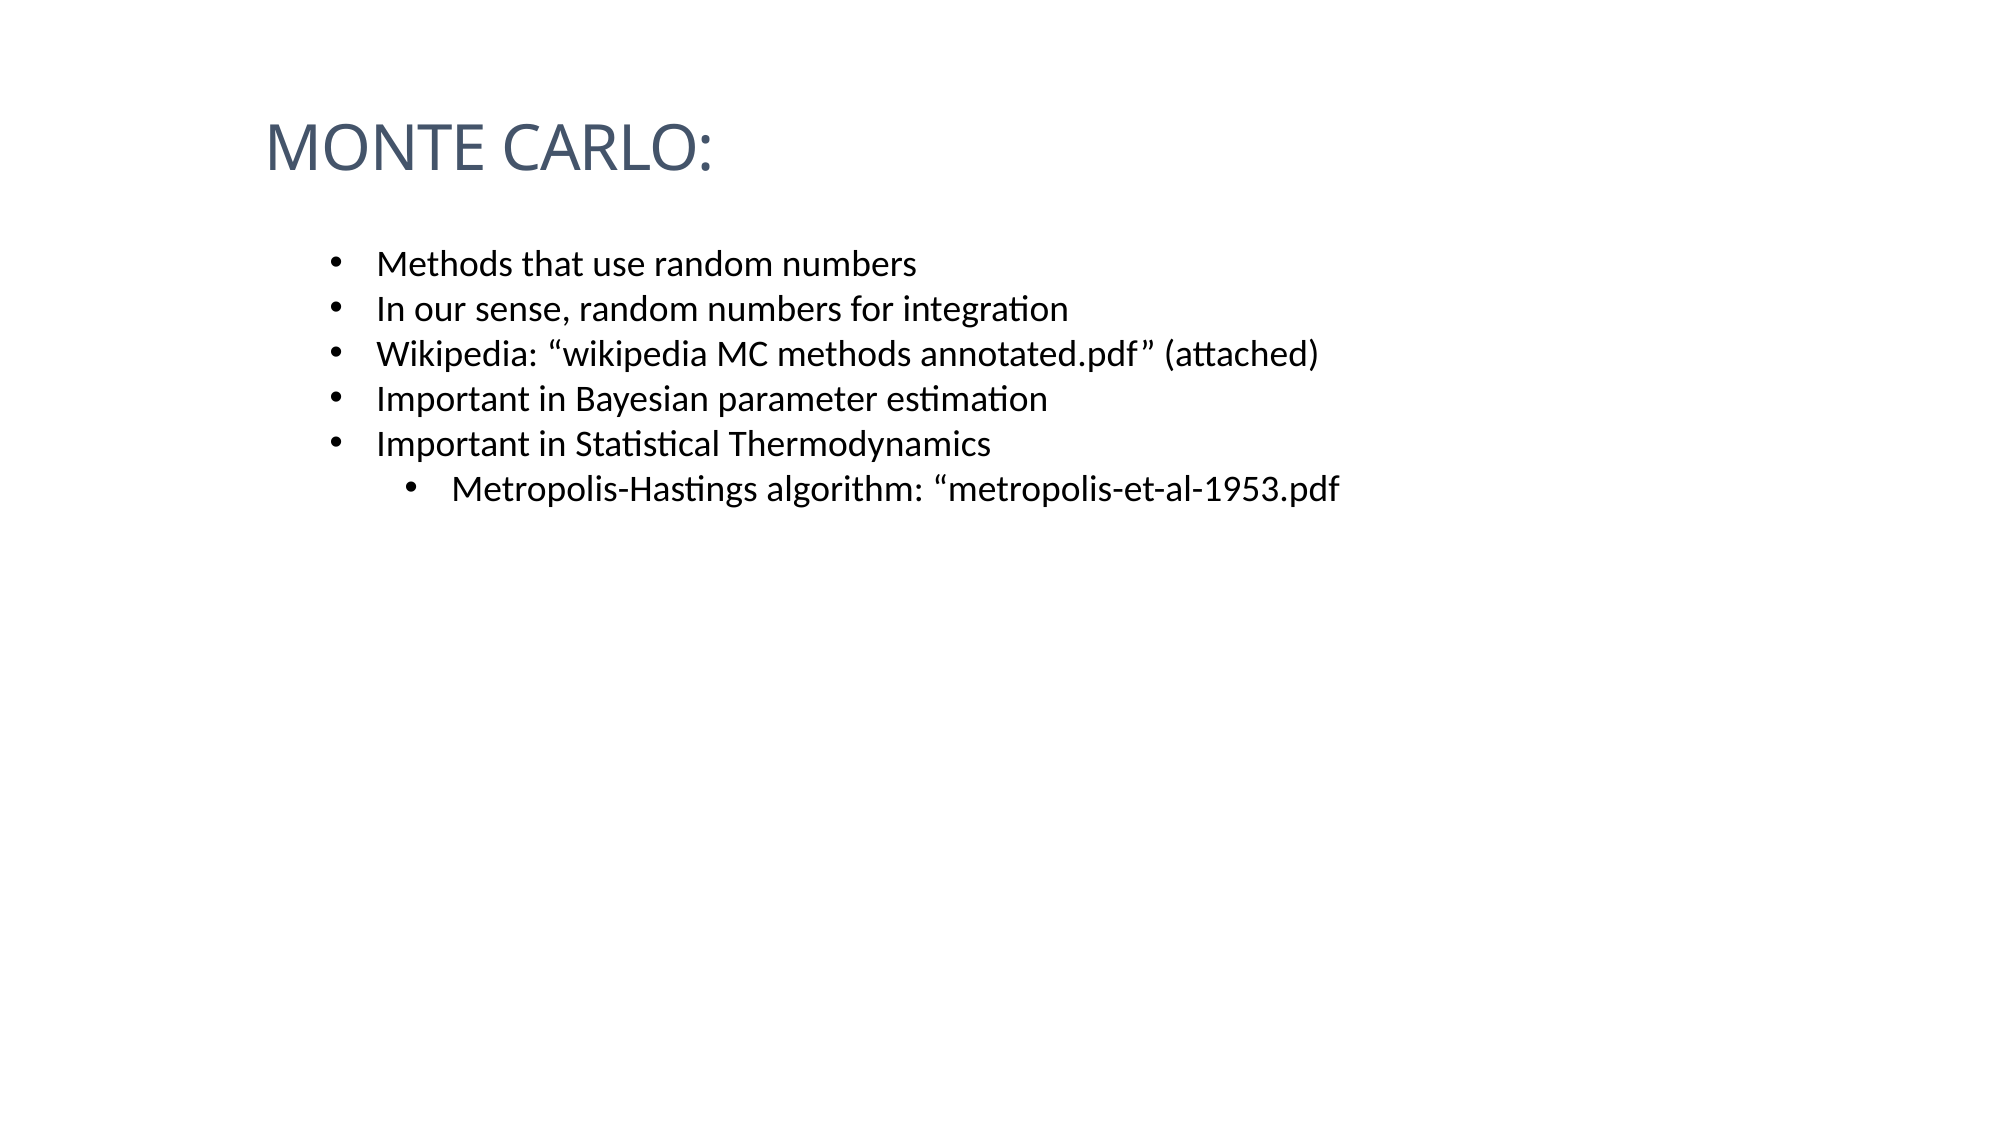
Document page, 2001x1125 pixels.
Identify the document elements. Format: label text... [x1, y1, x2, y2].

text_box Monte Carlo: [249, 5, 1721, 197]
text_box Methods that use random numbers In our sense, random numbers for integration Wikipedia: “wikipedia MC methods annotated.pdf” (attached) Important in Bayesian parameter estimation Important in Statistical Thermodynamics Metropolis-Hastings algorithm: “metropolis-et-al-1953.pdf [314, 231, 1650, 719]
